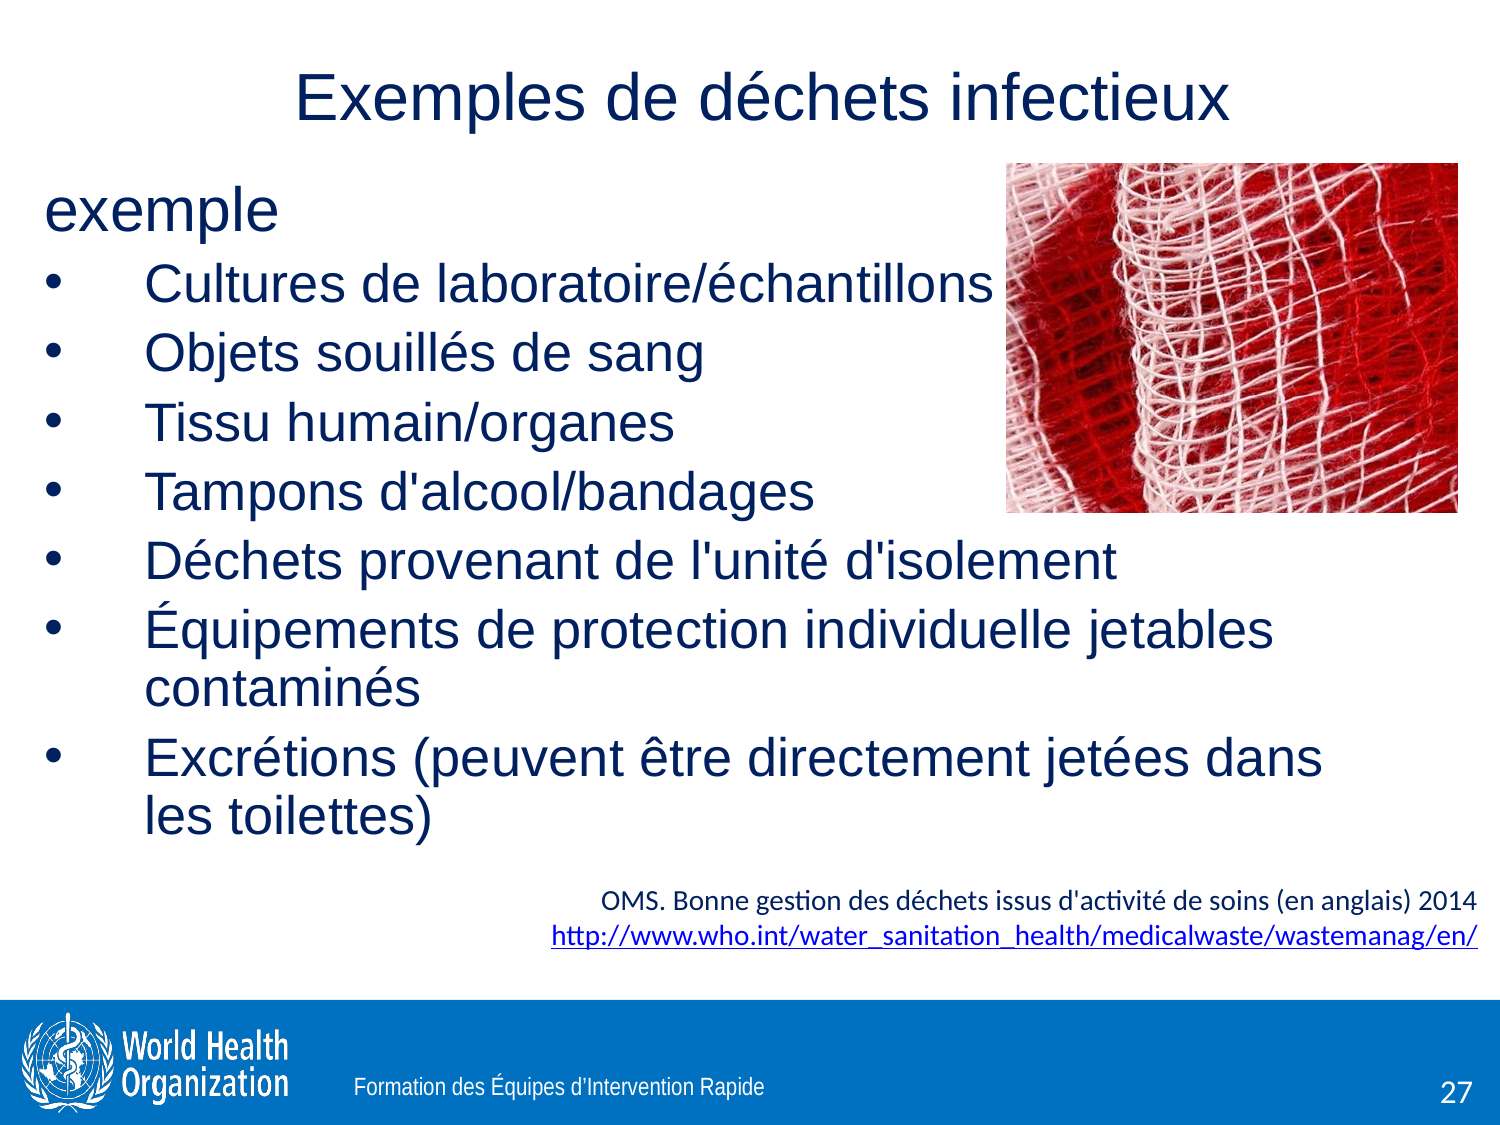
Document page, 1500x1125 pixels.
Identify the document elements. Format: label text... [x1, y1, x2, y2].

list exemple Cultures de laboratoire/échantillons Objets souillés de sang Tissu humain/organes Tampons d'alcool/bandages Déchets provenant de l'unité d'isolement Équipements de protection individuelle jetables contaminés Excrétions (peuvent être directement jetées dans les toilettes) [29, 174, 1380, 917]
picture [21, 1012, 288, 1113]
text_box OMS. Bonne gestion des déchets issus d'activité de soins (en anglais) 2014. http://www.who.int/water_sanitation_health/medicalwaste/wastemanag/en/. [494, 881, 1492, 952]
title Exemples de déchets infectieux [88, 0, 1439, 174]
picture [1005, 162, 1458, 513]
